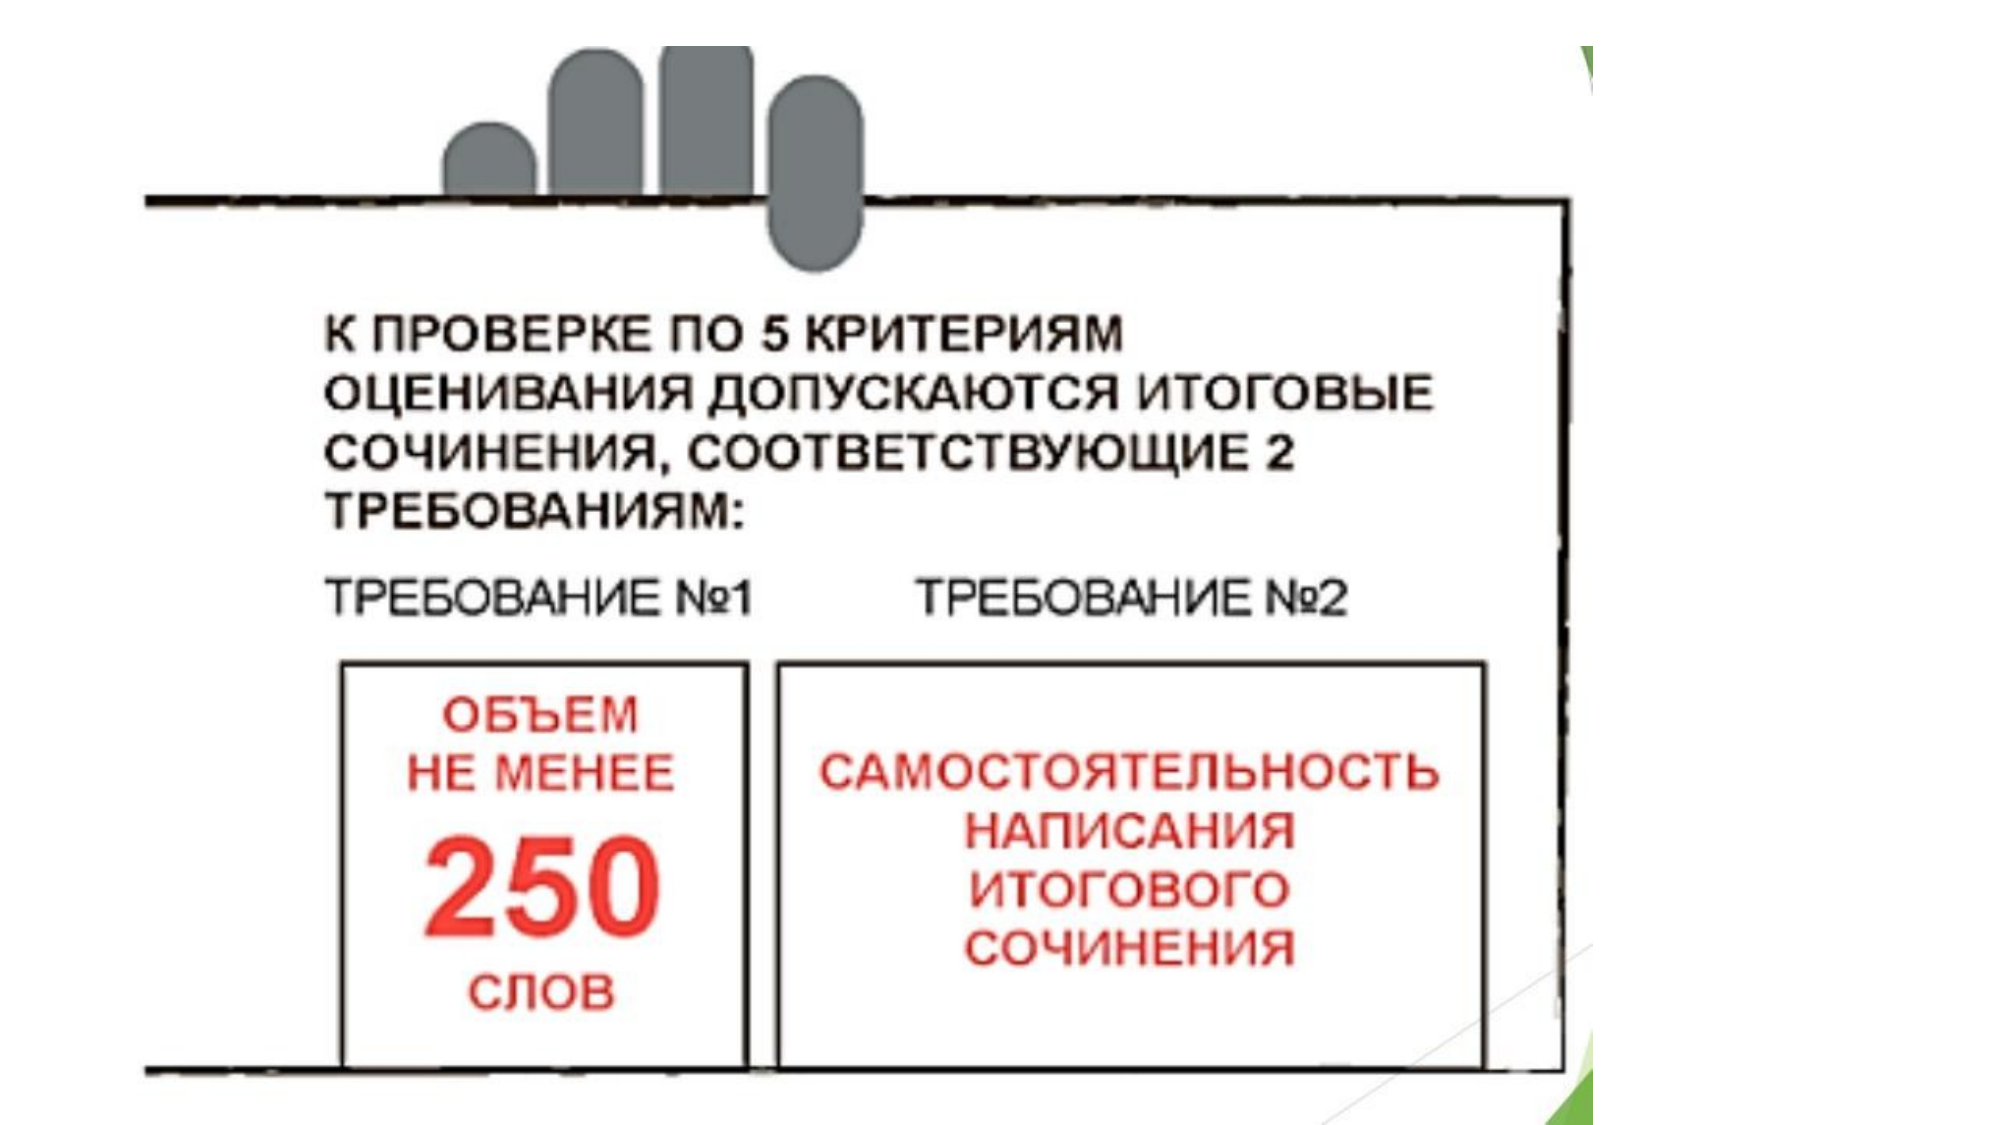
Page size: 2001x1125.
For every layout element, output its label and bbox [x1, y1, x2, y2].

picture [137, 46, 1593, 1125]
